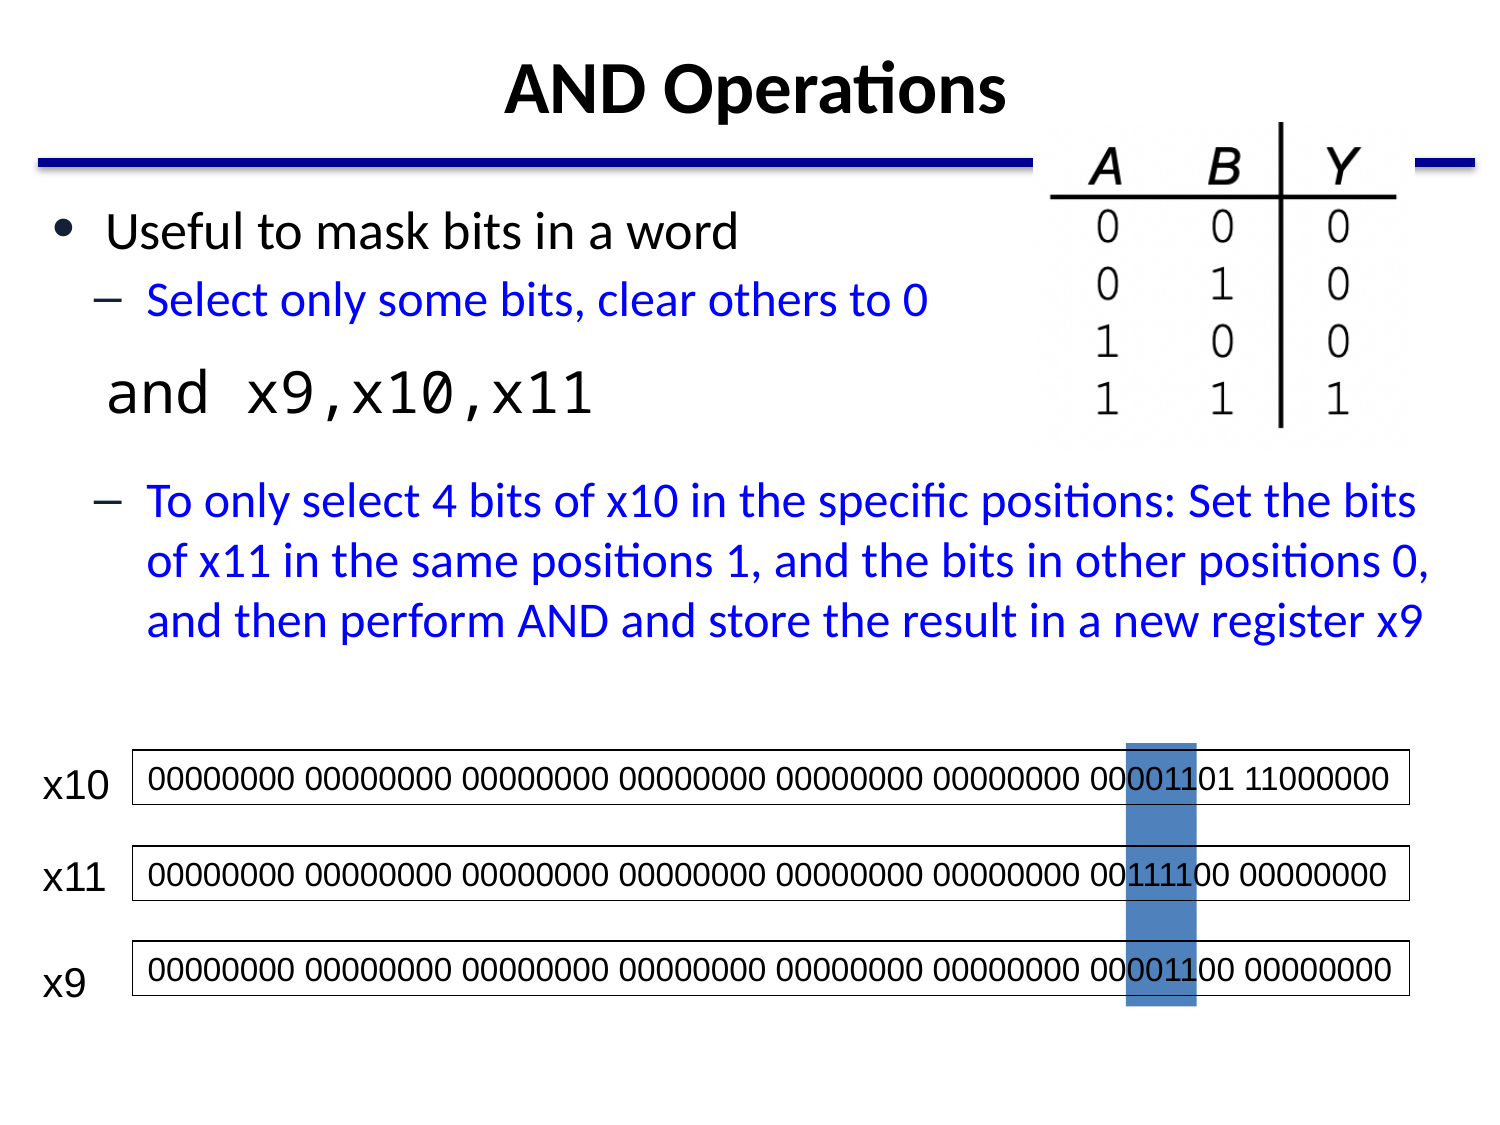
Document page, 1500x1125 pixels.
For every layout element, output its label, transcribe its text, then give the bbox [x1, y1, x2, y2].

text_box 00000000 00000000 00000000 00000000 00000000 00000000 00001101 11000000 [132, 749, 1410, 805]
list Useful to mask bits in a word Select only some bits, clear others to 0 and x9,x10,x11 To only select 4 bits of x10 in the specific positions: Set the bits of x11 in the same positions 1, and the bits in other positions 0, and then perform AND and store the result in a new register x9 [37, 187, 1475, 1043]
text_box 00000000 00000000 00000000 00000000 00000000 00000000 00111100 00000000 [132, 845, 1410, 901]
title AND Operations [37, 24, 1475, 143]
text_box x9 [27, 948, 102, 1013]
text_box x11 [27, 841, 122, 907]
text_box 00000000 00000000 00000000 00000000 00000000 00000000 00001100 00000000 [132, 941, 1410, 996]
picture [1032, 122, 1415, 455]
text_box x10 [27, 750, 126, 815]
